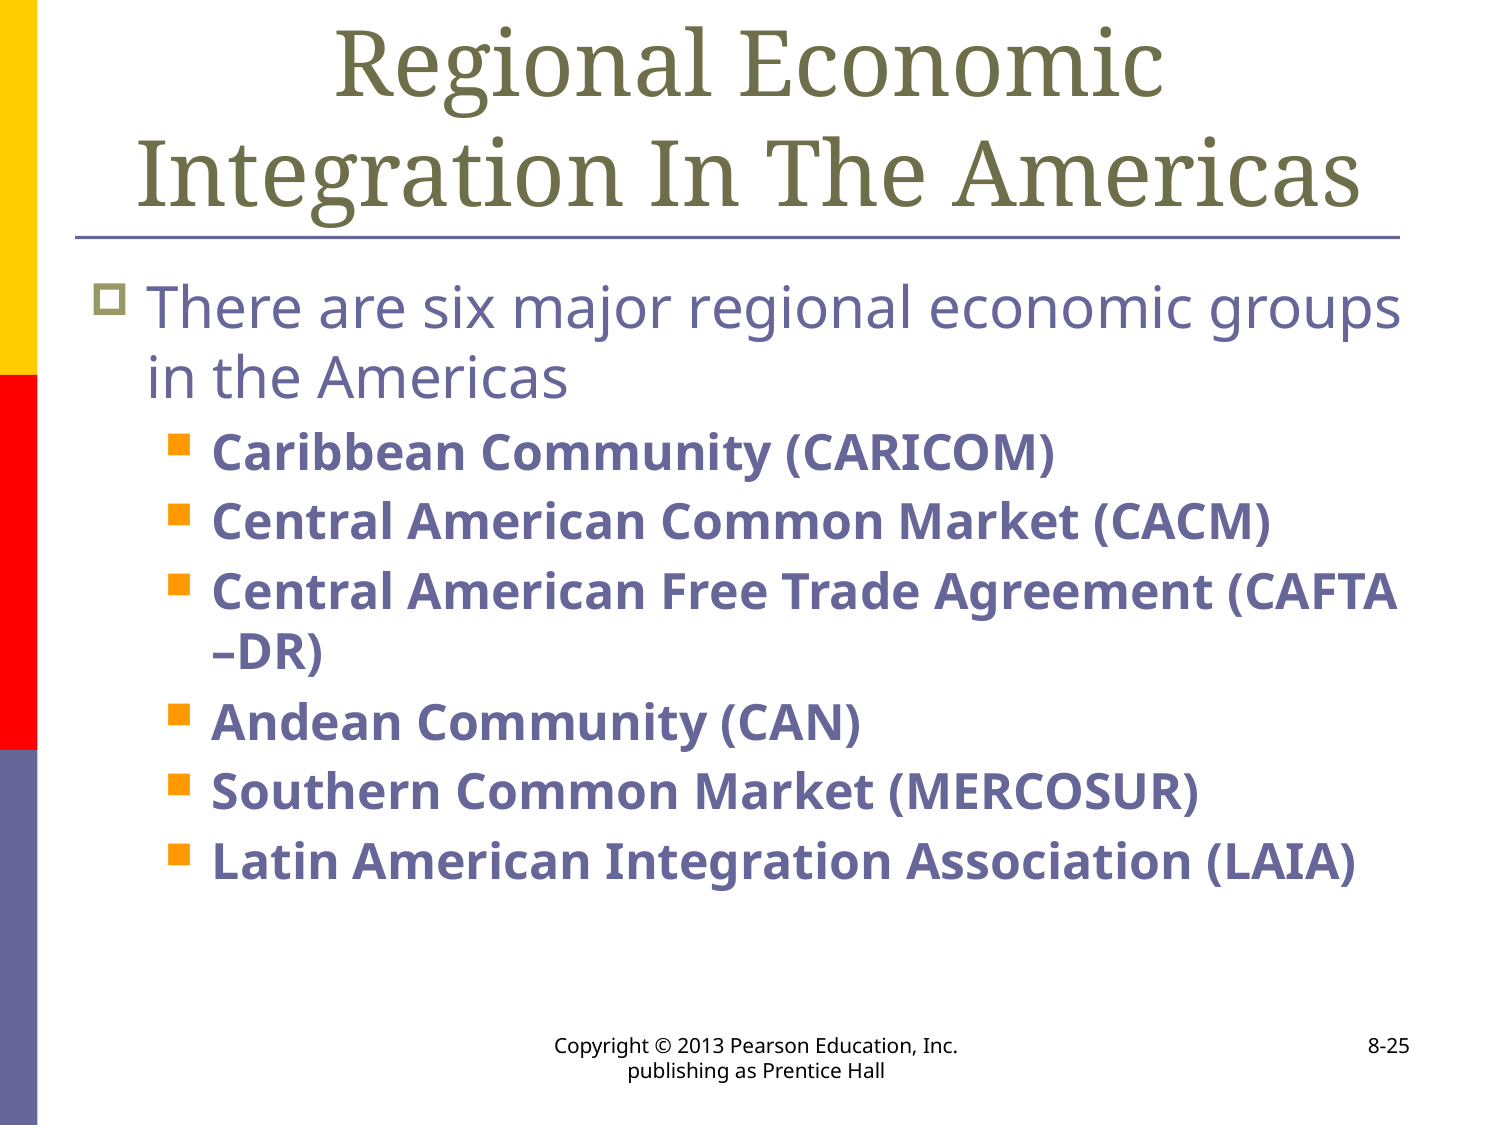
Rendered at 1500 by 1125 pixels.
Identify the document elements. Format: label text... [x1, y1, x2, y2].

list There are six major regional economic groups in the Americas Caribbean Community (CARICOM) Central American Common Market (CACM) Central American Free Trade Agreement (CAFTA –DR) Andean Community (CAN) Southern Common Market (MERCOSUR) Latin American Integration Association (LAIA) [75, 262, 1425, 1006]
footer Copyright © 2013 Pearson Education, Inc. publishing as Prentice Hall [500, 1025, 1013, 1100]
title Regional Economic Integration In The Americas [75, 45, 1425, 233]
slide_number 8-25 [1074, 1025, 1425, 1100]
